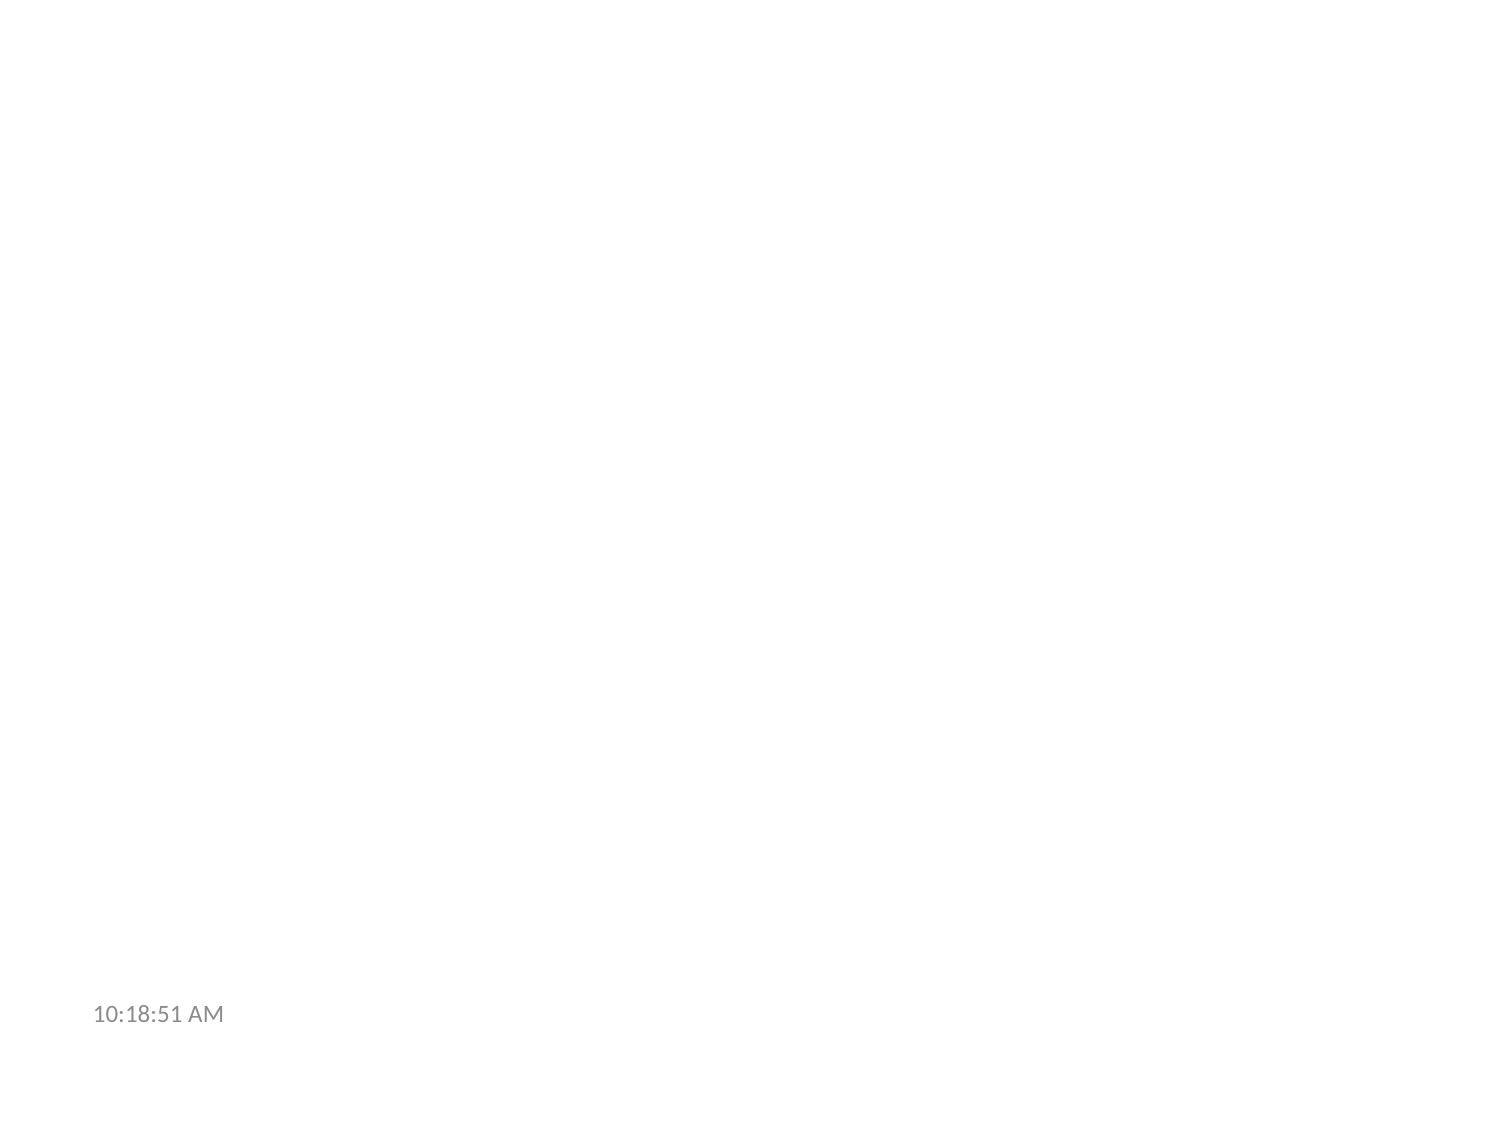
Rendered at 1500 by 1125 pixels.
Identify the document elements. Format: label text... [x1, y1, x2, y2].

text_box 3:35:09 PM [77, 982, 428, 1043]
